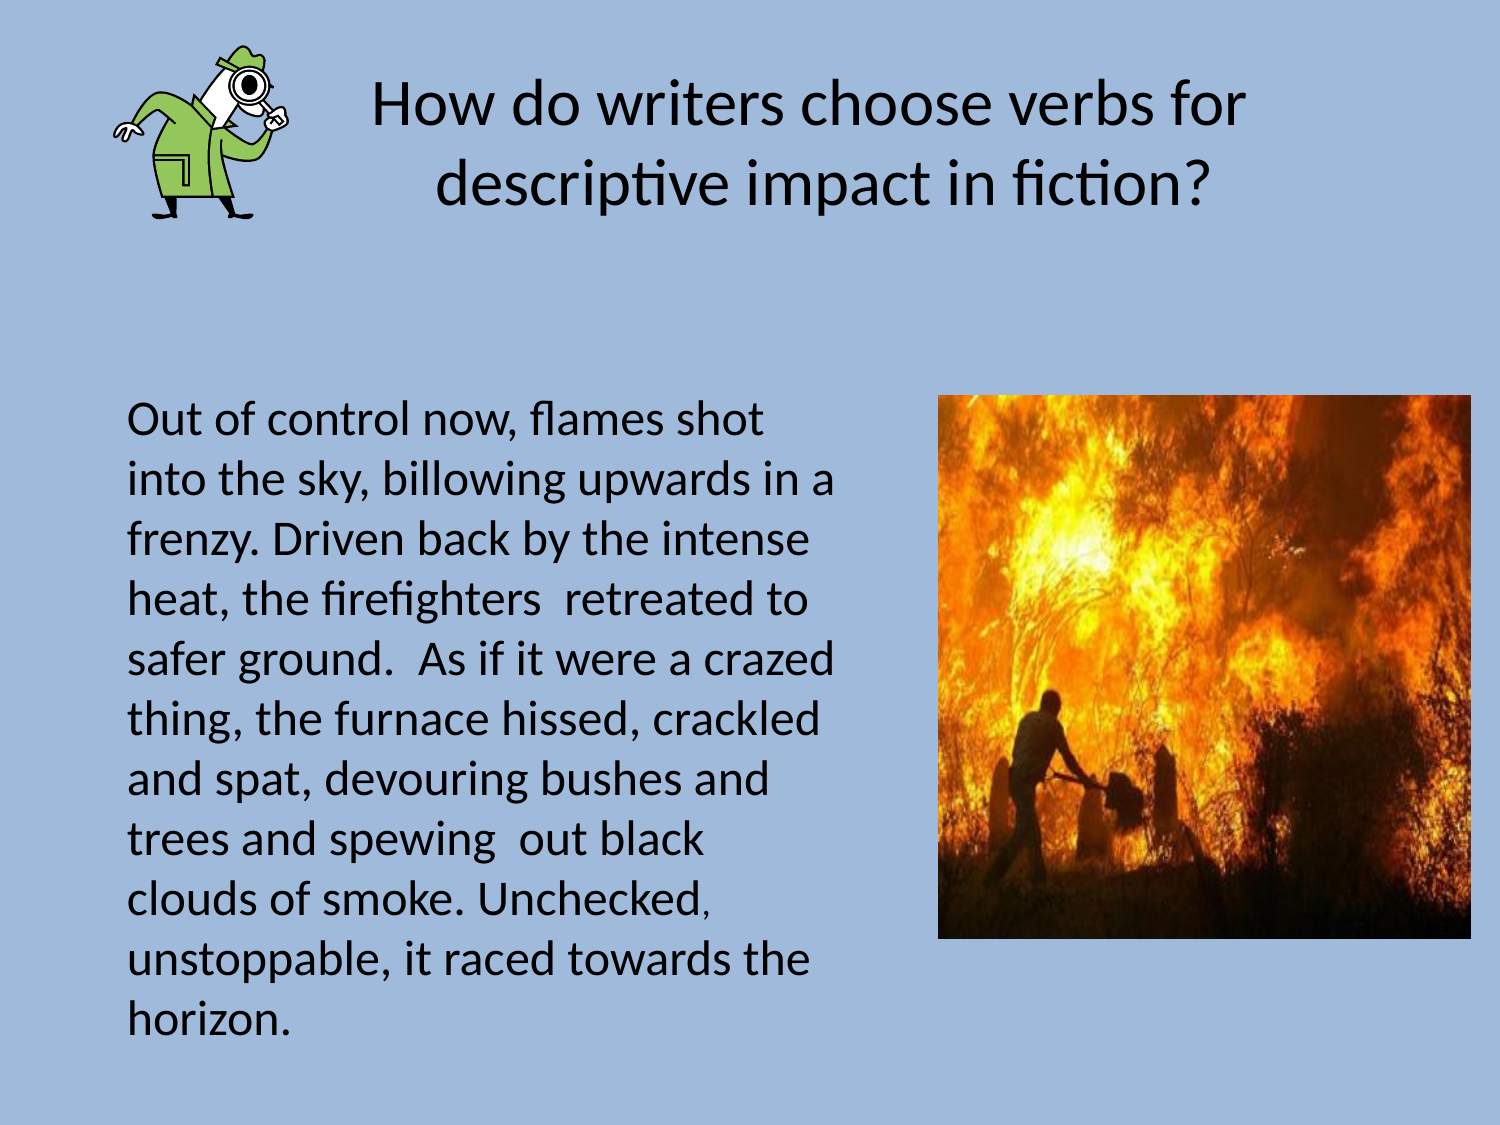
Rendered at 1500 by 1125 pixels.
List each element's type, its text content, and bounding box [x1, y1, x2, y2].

text_box Out of control now, flames shot into the sky, billowing upwards in a frenzy. Driven back by the intense heat, the firefighters retreated to safer ground. As if it were a crazed thing, the furnace hissed, crackled and spat, devouring bushes and trees and spewing out black clouds of smoke. Unchecked, unstoppable, it raced towards the horizon. [112, 378, 857, 1053]
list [938, 395, 1471, 939]
title How do writers choose verbs for descriptive impact in fiction? [75, 45, 1425, 233]
picture [111, 42, 290, 221]
